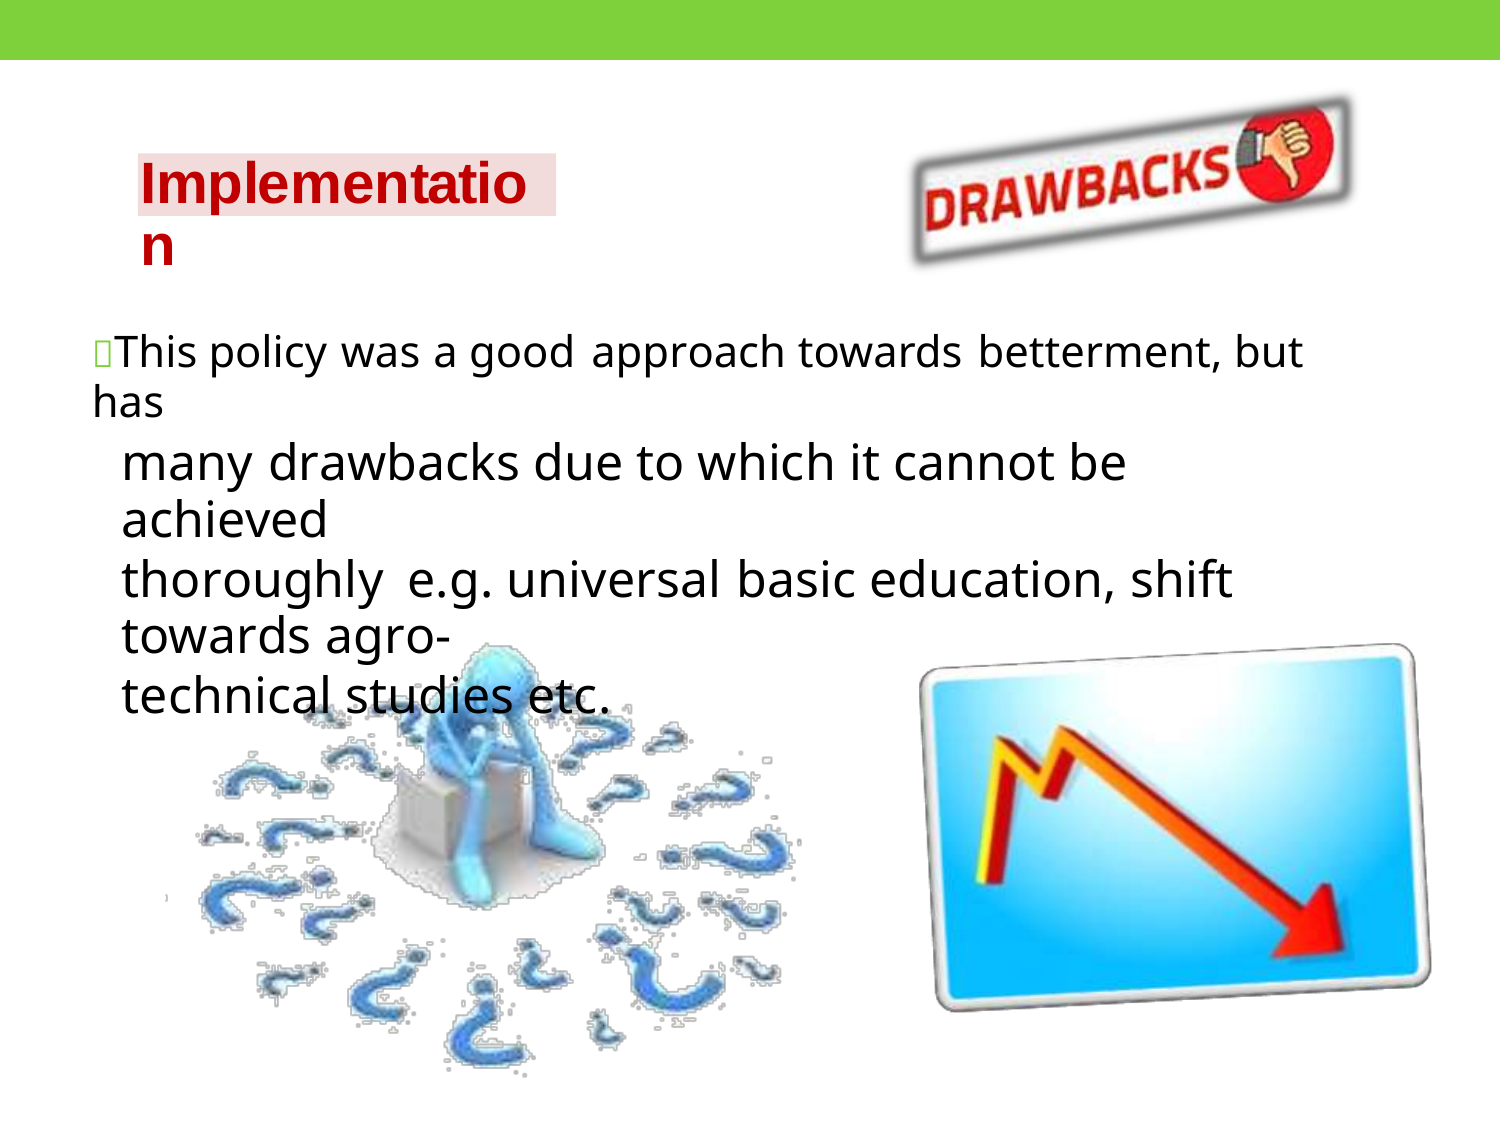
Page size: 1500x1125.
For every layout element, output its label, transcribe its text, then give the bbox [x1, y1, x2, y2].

text_box [918, 642, 1433, 1014]
text_box [900, 80, 1365, 282]
text_box [0, 0, 1500, 60]
text_box Implementation [137, 153, 557, 216]
text_box This policy was a good approach towards betterment, but has many drawbacks due to which it cannot be achieved thoroughly e.g. universal basic education, shift towards agro- technical studies etc. [89, 333, 1343, 568]
text_box [165, 612, 828, 1107]
